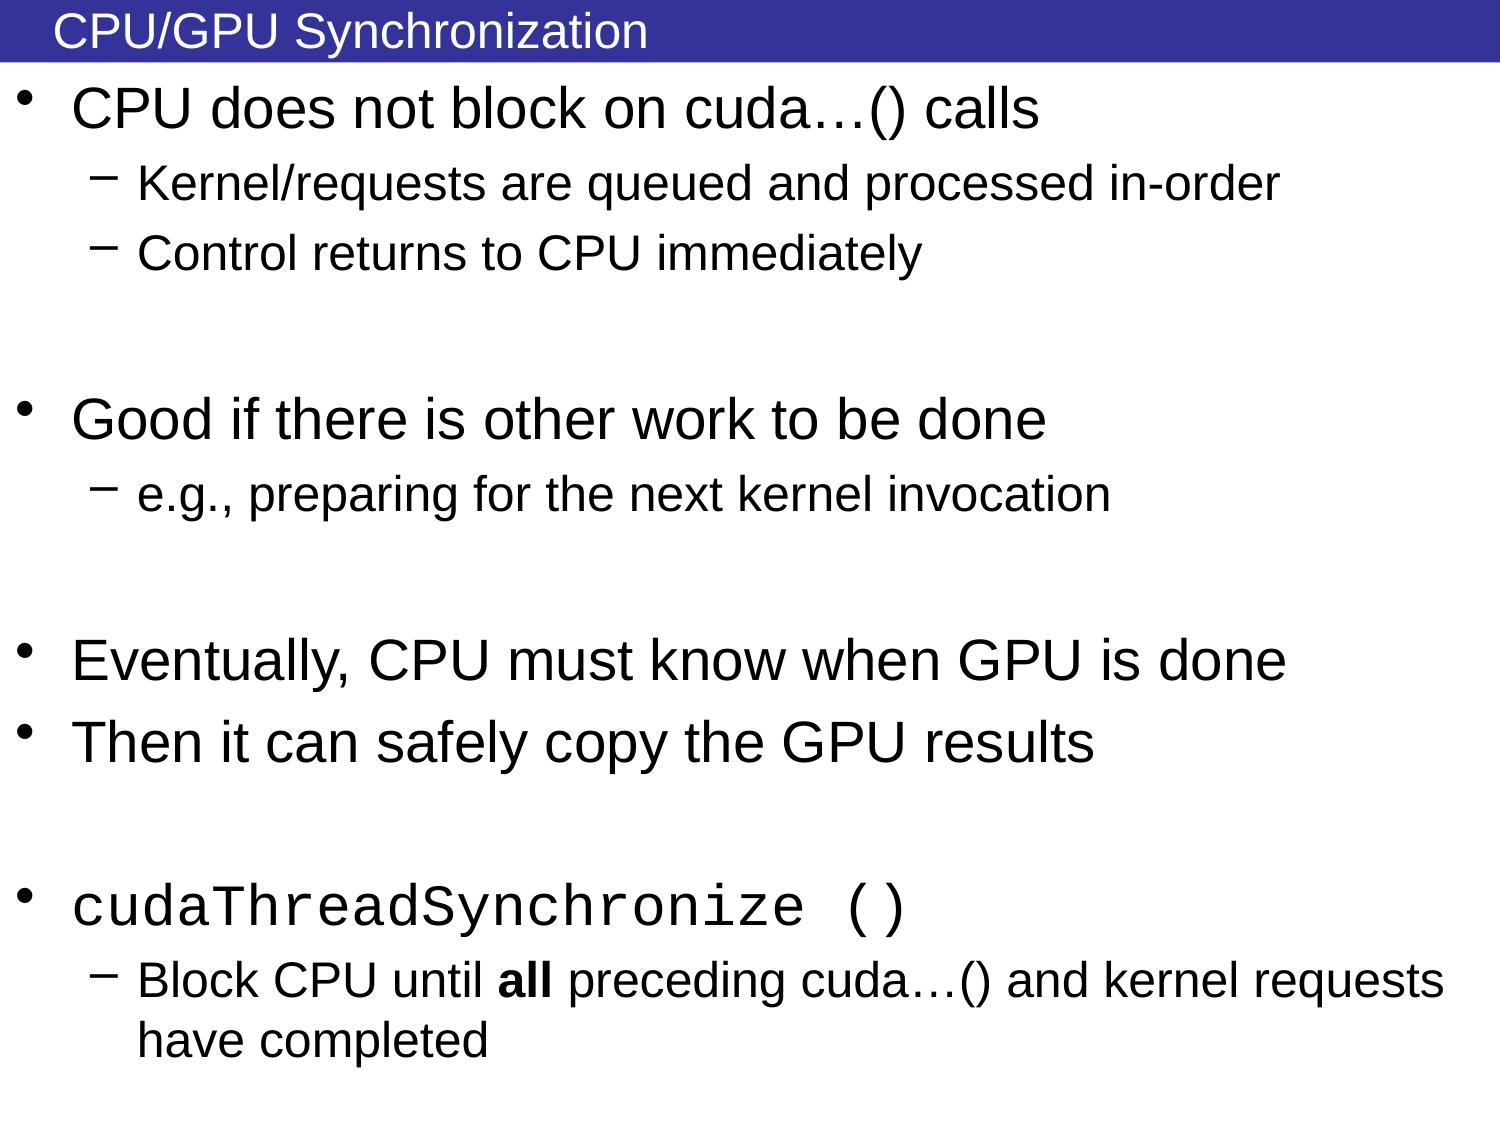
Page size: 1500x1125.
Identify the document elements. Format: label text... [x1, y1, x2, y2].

title CPU/GPU Synchronization [37, 7, 1426, 51]
list CPU does not block on cuda…() calls Kernel/requests are queued and processed in-order Control returns to CPU immediately Good if there is other work to be done e.g., preparing for the next kernel invocation Eventually, CPU must know when GPU is done Then it can safely copy the GPU results cudaThreadSynchronize () Block CPU until all preceding cuda…() and kernel requests have completed [0, 62, 1500, 1125]
